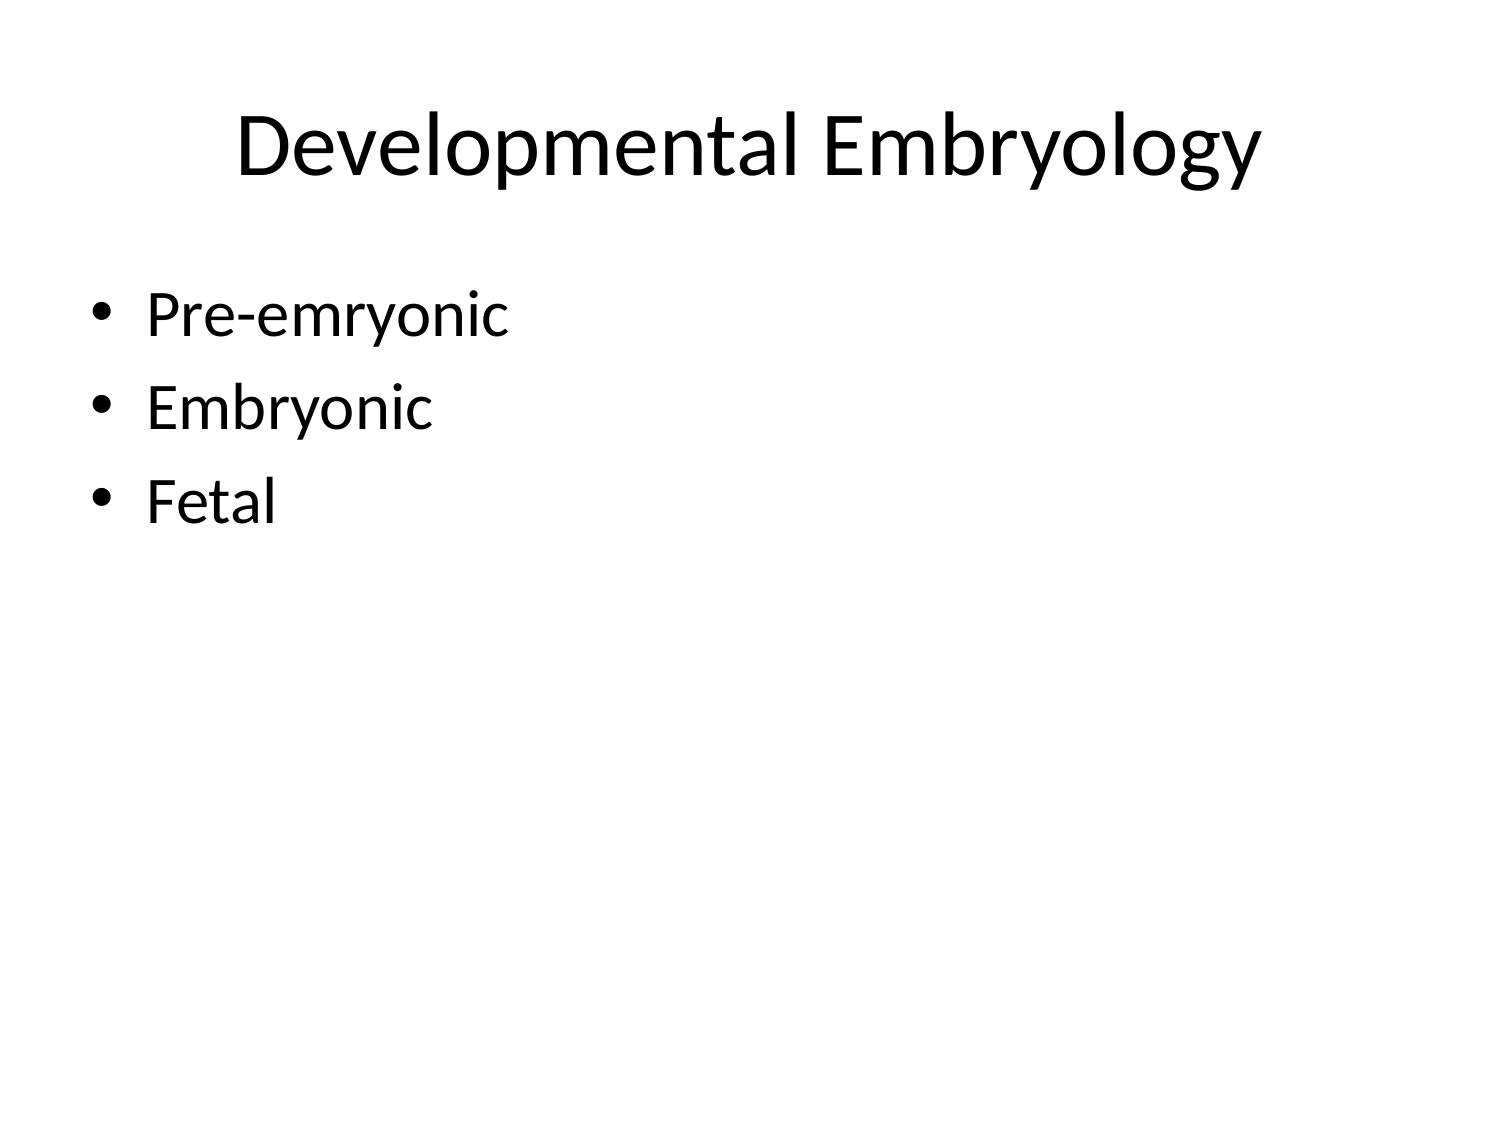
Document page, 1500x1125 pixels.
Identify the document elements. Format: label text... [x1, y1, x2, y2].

title Developmental Embryology [75, 45, 1425, 233]
list Pre-emryonic Embryonic Fetal [75, 262, 1425, 1005]
